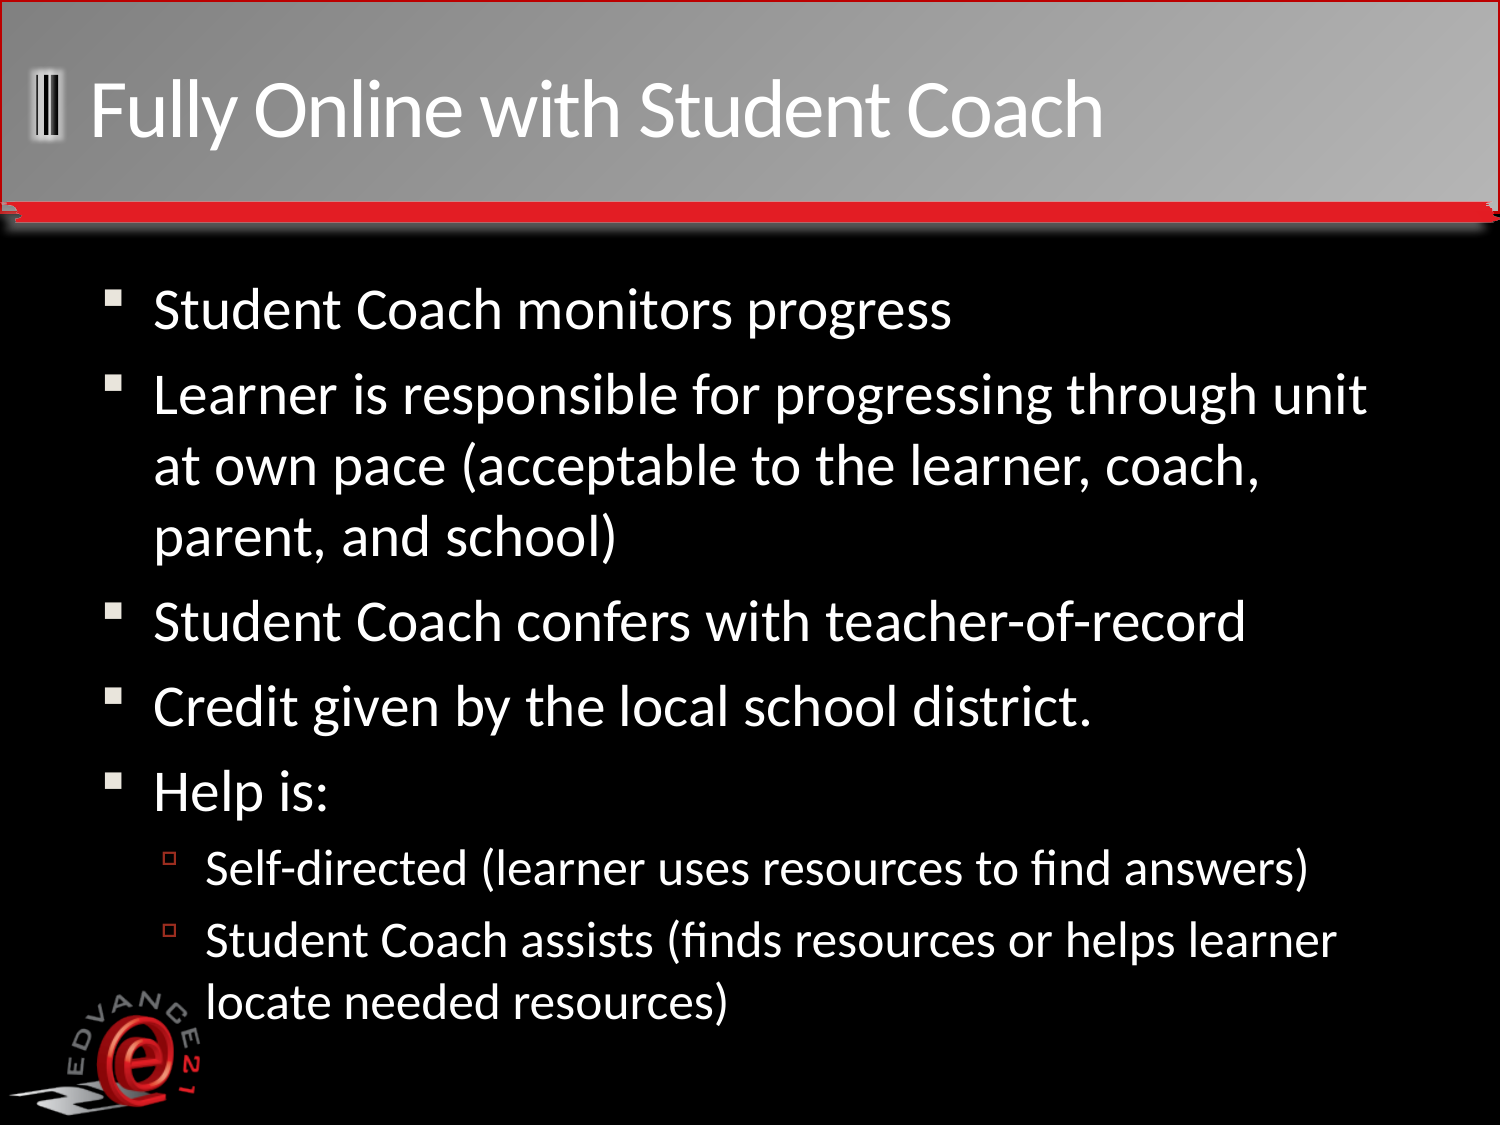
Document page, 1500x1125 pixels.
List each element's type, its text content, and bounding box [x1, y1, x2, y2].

picture [0, 983, 225, 1125]
list Student Coach monitors progress Learner is responsible for progressing through unit at own pace (acceptable to the learner, coach, parent, and school) Student Coach confers with teacher-of-record Credit given by the local school district. Help is: Self-directed (learner uses resources to find answers) Student Coach assists (finds resources or helps learner locate needed resources) [75, 262, 1425, 1043]
title Fully Online with Student Coach [75, 46, 1425, 188]
picture [0, 199, 1500, 225]
